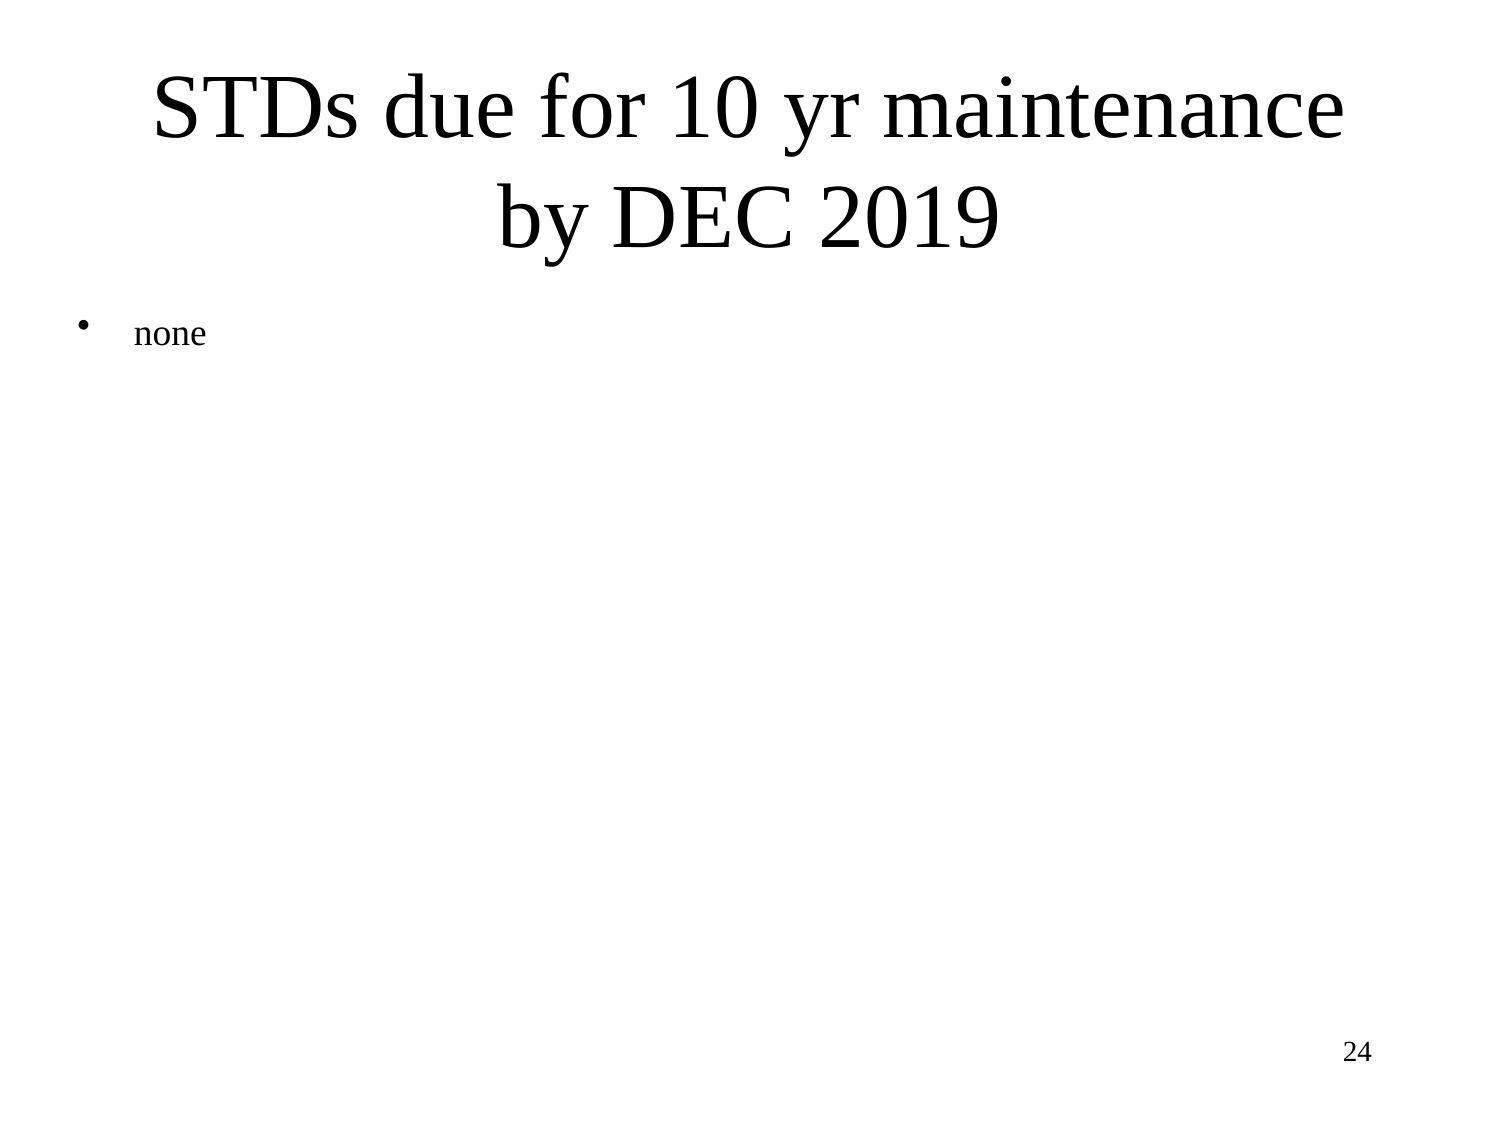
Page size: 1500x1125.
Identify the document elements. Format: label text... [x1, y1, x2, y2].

slide_number 24 [1074, 1024, 1388, 1101]
title STDs due for 10 yr maintenance by DEC 2019 [112, 62, 1388, 251]
list none [62, 299, 1451, 976]
